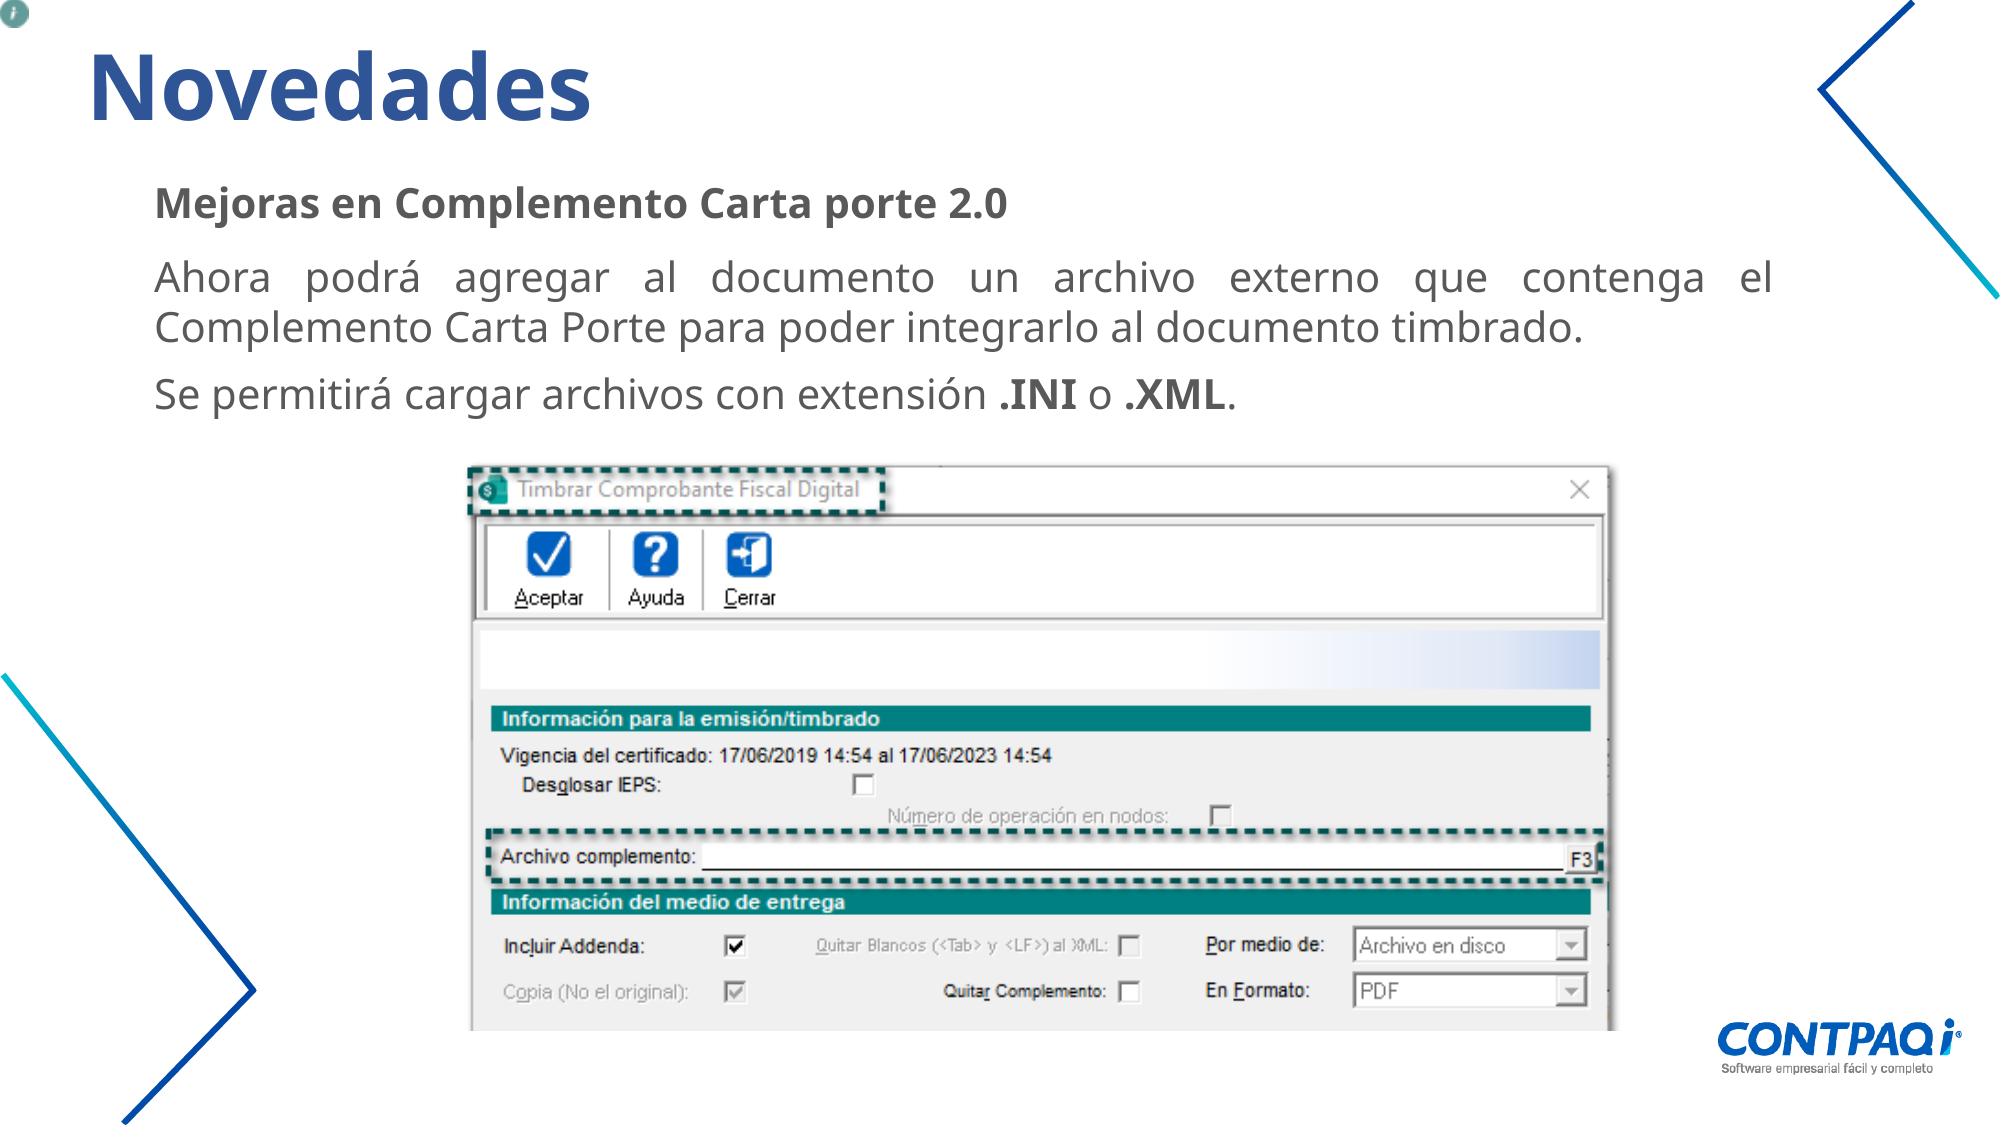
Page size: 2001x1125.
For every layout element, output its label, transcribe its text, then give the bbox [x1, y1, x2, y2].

picture [0, 672, 257, 1125]
title Novedades [71, 19, 1372, 162]
picture [0, 0, 29, 29]
picture [455, 455, 1626, 1031]
picture [1718, 1018, 1962, 1075]
text_box Ahora podrá agregar al documento un archivo externo que contenga el Complemento Carta Porte para poder integrarlo al documento timbrado. Se permitirá cargar archivos con extensión .INI o .XML. [139, 243, 1789, 426]
text_box Mejoras en Complemento Carta porte 2.0 [139, 169, 1861, 235]
picture [1816, 0, 2000, 300]
